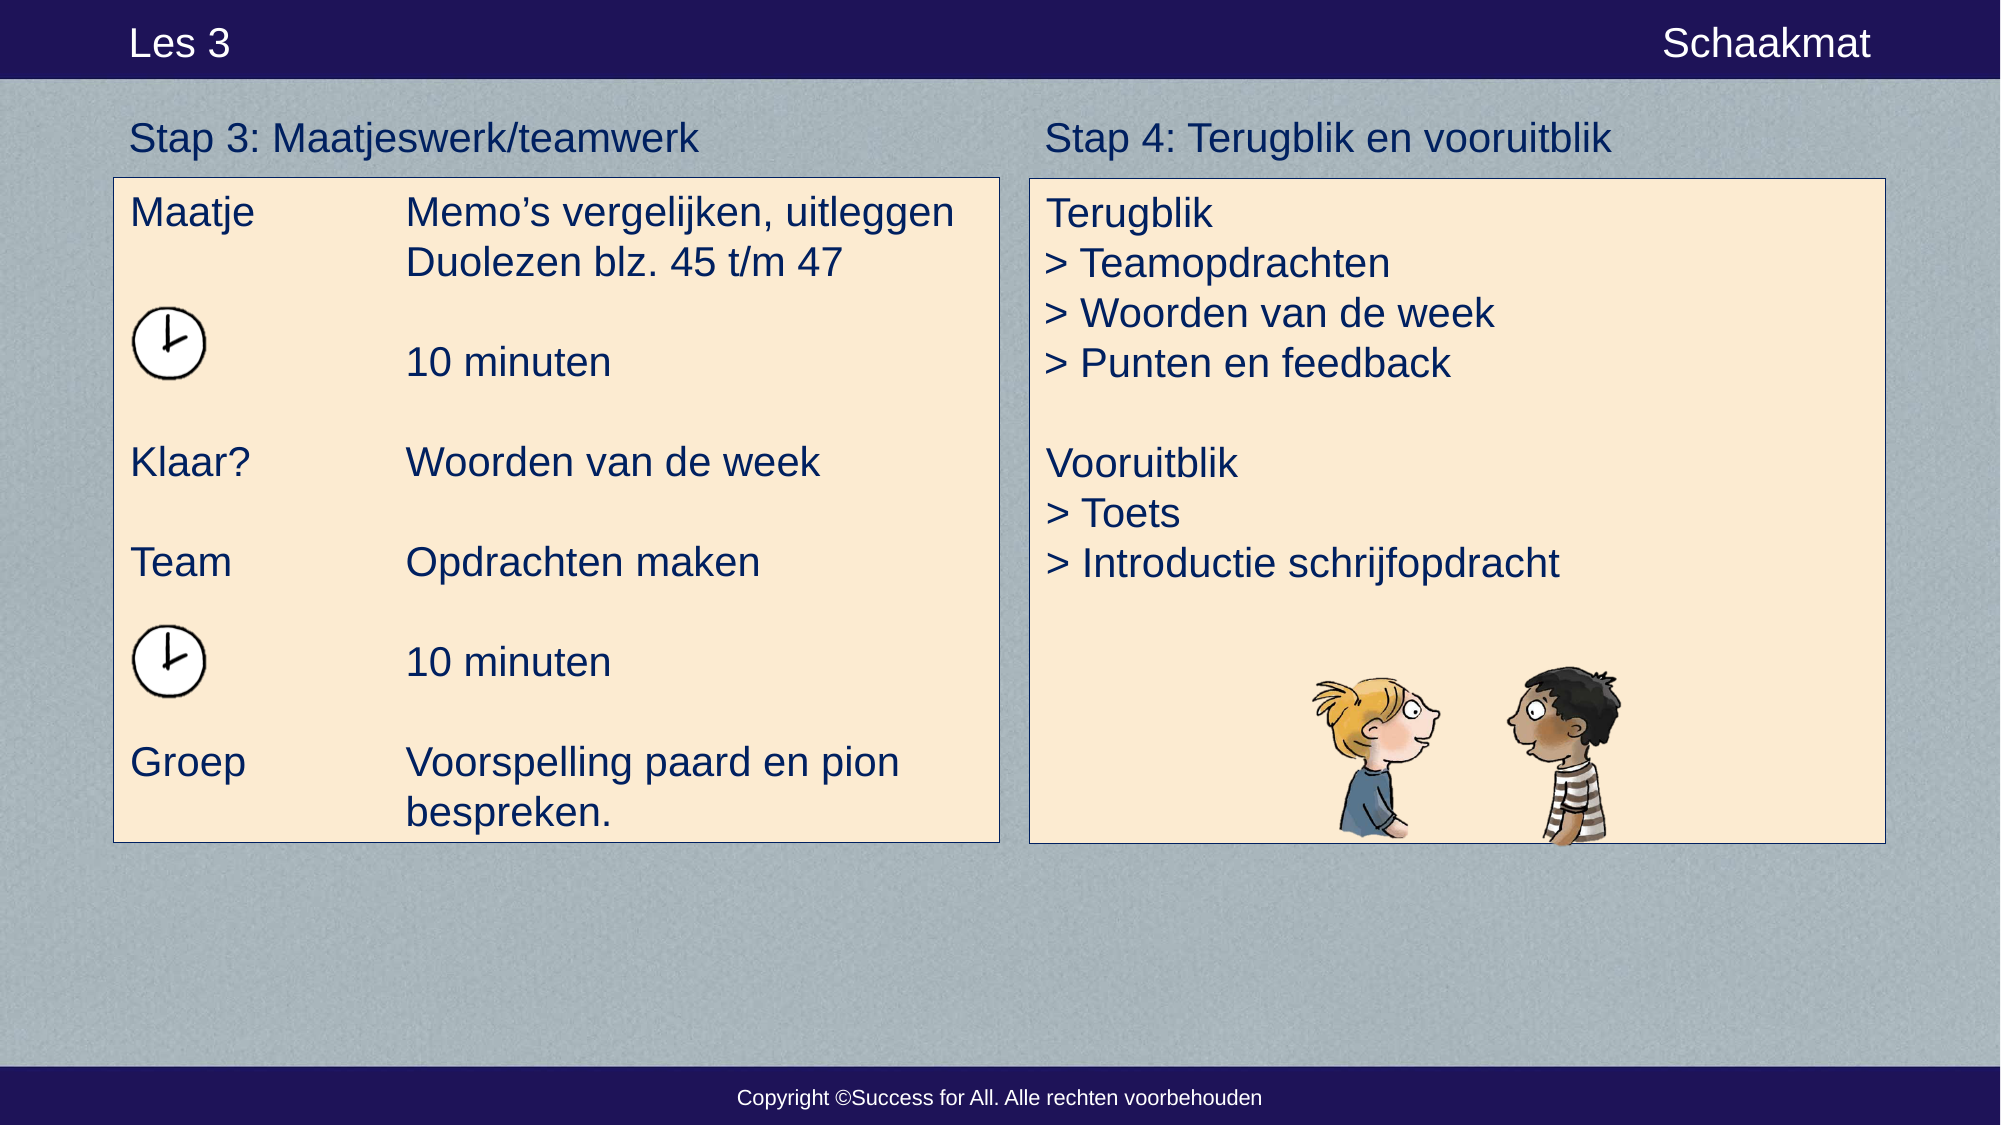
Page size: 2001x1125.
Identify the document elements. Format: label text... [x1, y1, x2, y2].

text_box Terugblik > Teamopdrachten > Woorden van de week > Punten en feedback Vooruitblik > Toets > Introductie schrijfopdracht [1029, 178, 1886, 844]
picture [0, 0, 2001, 1125]
text_box Copyright ©Success for All. Alle rechten voorbehouden [0, 1076, 2000, 1125]
text_box Maatje Memo’s vergelijken, uitleggen Duolezen blz. 45 t/m 47 10 minuten Klaar? Woorden van de week Team Opdrachten maken 10 minuten Groep Voorspelling paard en pion bespreken. [113, 177, 1000, 843]
text_box Les 3 [114, 8, 354, 73]
text_box Stap 4: Terugblik en vooruitblik [1029, 103, 1822, 169]
text_box Schaakmat [999, 8, 1886, 73]
text_box Stap 3: Maatjeswerk/teamwerk [114, 103, 907, 169]
